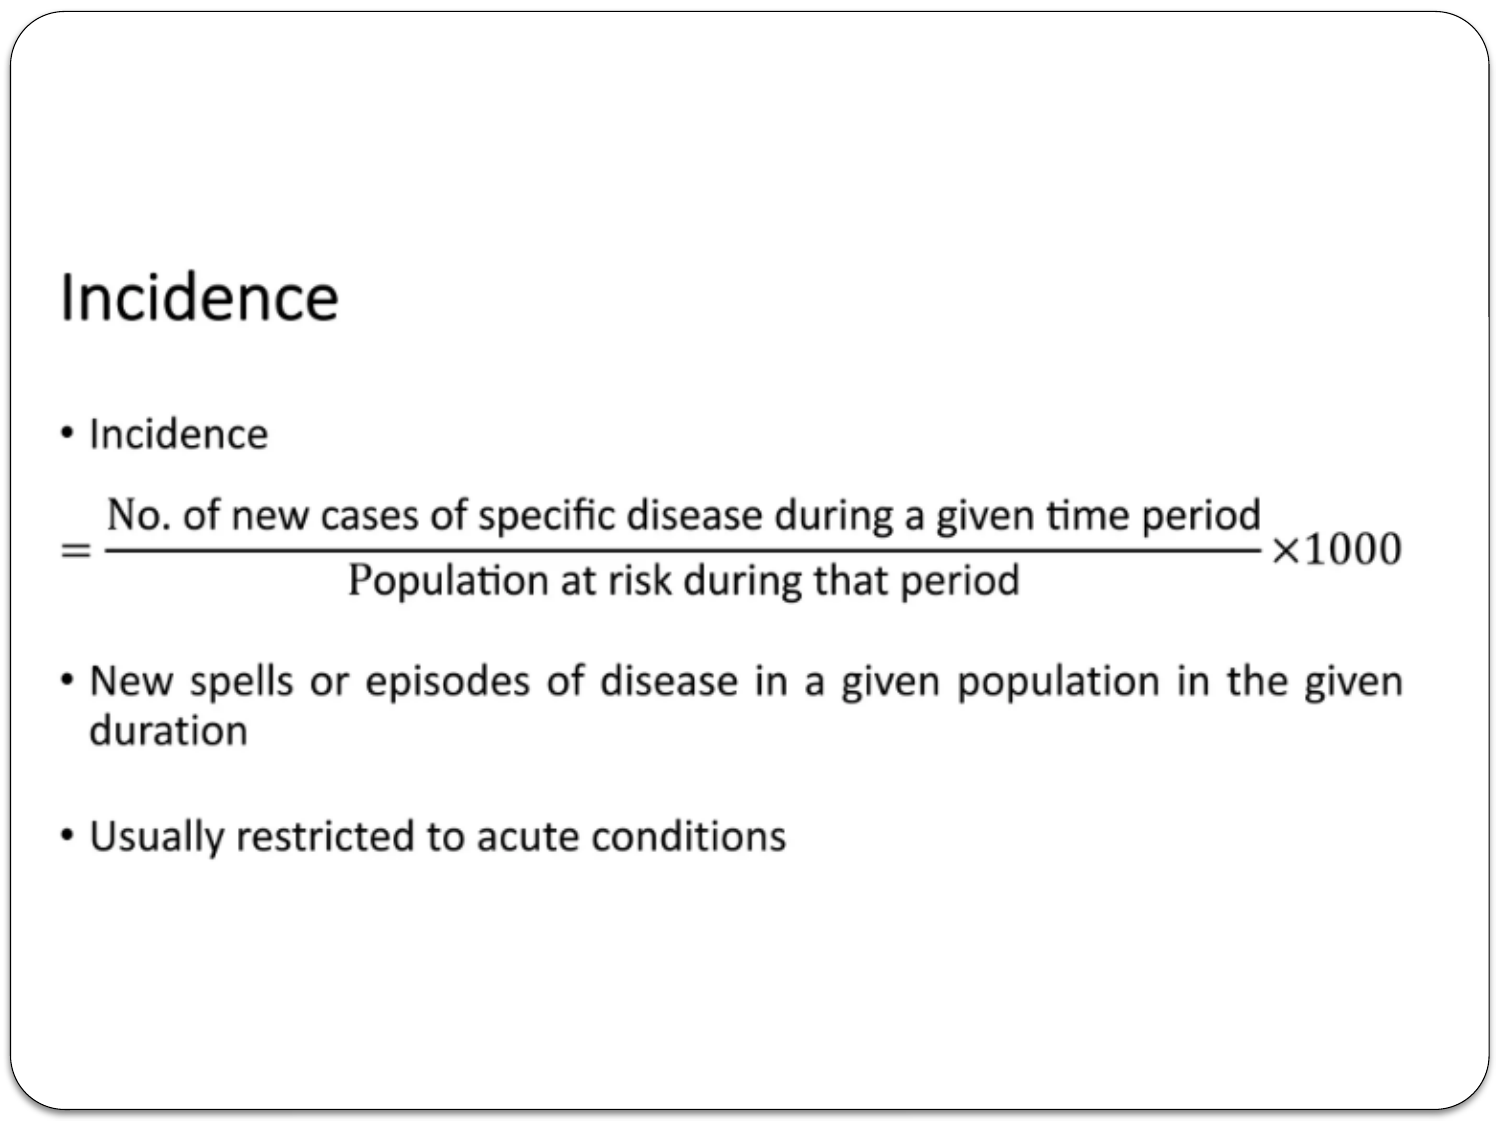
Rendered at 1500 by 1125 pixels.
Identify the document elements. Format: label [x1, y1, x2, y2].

picture [55, 262, 1417, 876]
